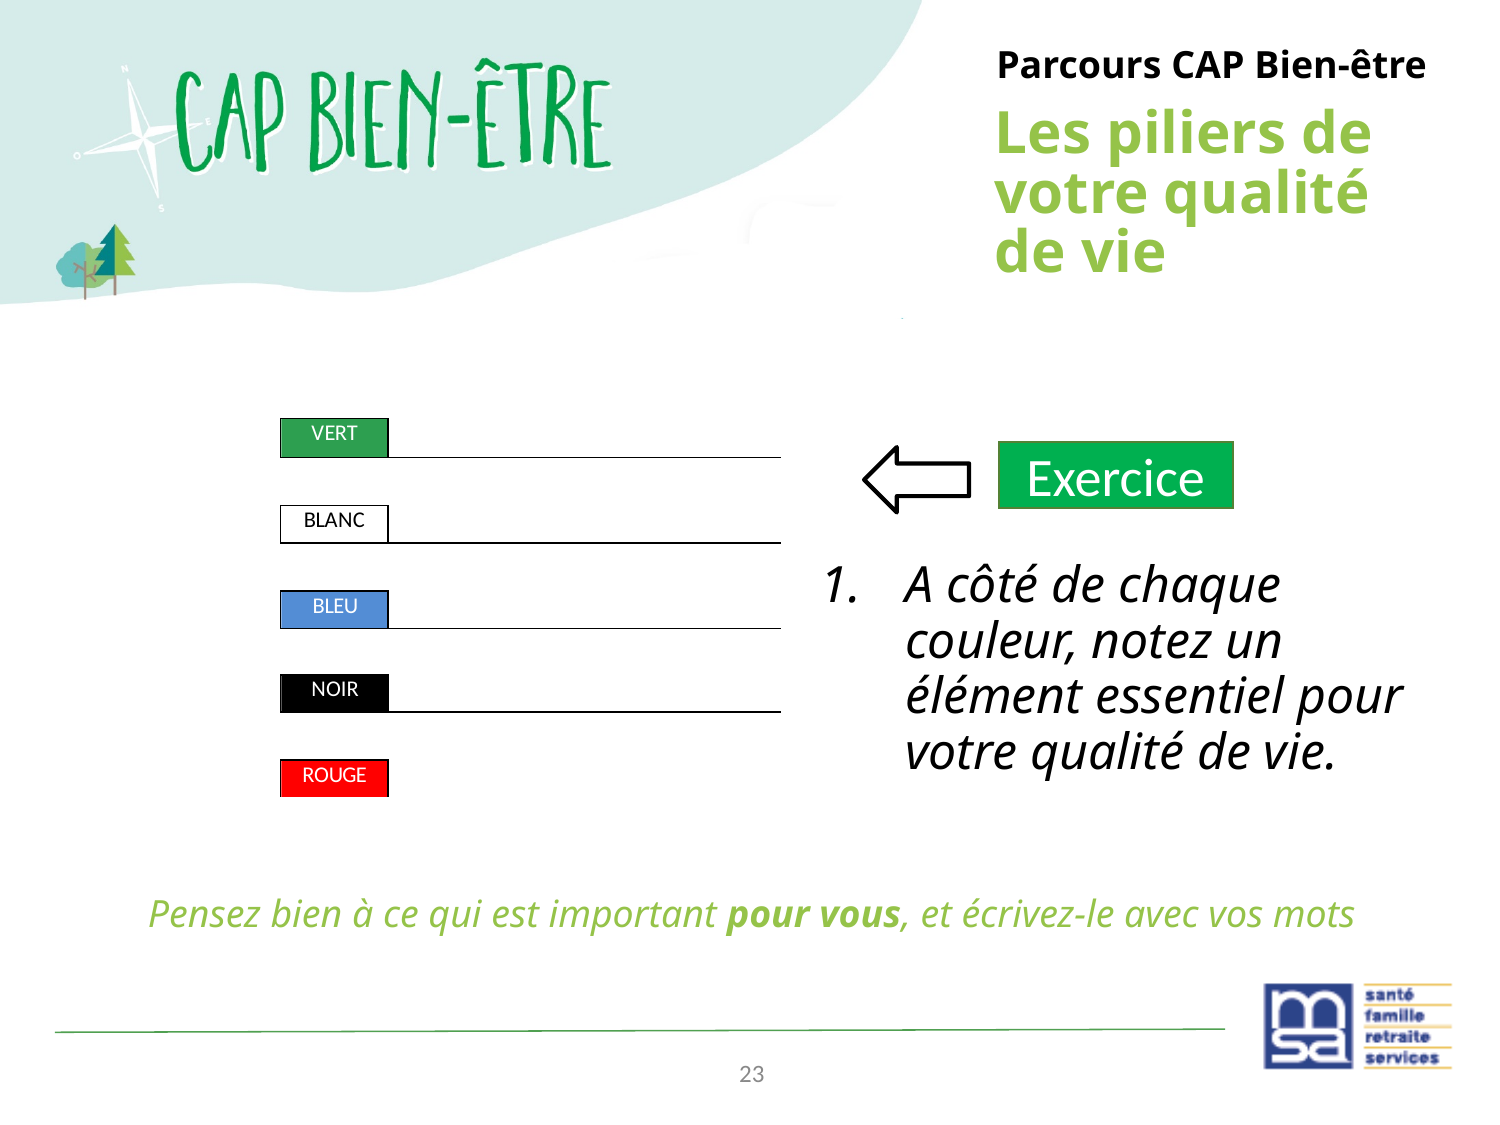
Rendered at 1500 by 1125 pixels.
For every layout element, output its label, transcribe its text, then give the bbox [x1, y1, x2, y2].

text_box Exercice [998, 441, 1233, 508]
text_box Les piliers de votre qualité de vie [970, 113, 1397, 277]
picture [1250, 929, 1476, 1125]
text_box 23 [54, 1042, 1245, 1103]
picture [279, 417, 783, 799]
text_box Parcours CAP Bien-être [968, 34, 1455, 94]
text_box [54, 1028, 1226, 1033]
slide_number – 23 [560, 1027, 1245, 1042]
text_box [861, 445, 972, 515]
text_box A côté de chaque couleur, notez un élément essentiel pour votre qualité de vie. [820, 553, 1449, 781]
text_box Pensez bien à ce qui est important pour vous, et écrivez-le avec vos mots [54, 882, 1449, 943]
picture [0, 0, 941, 320]
